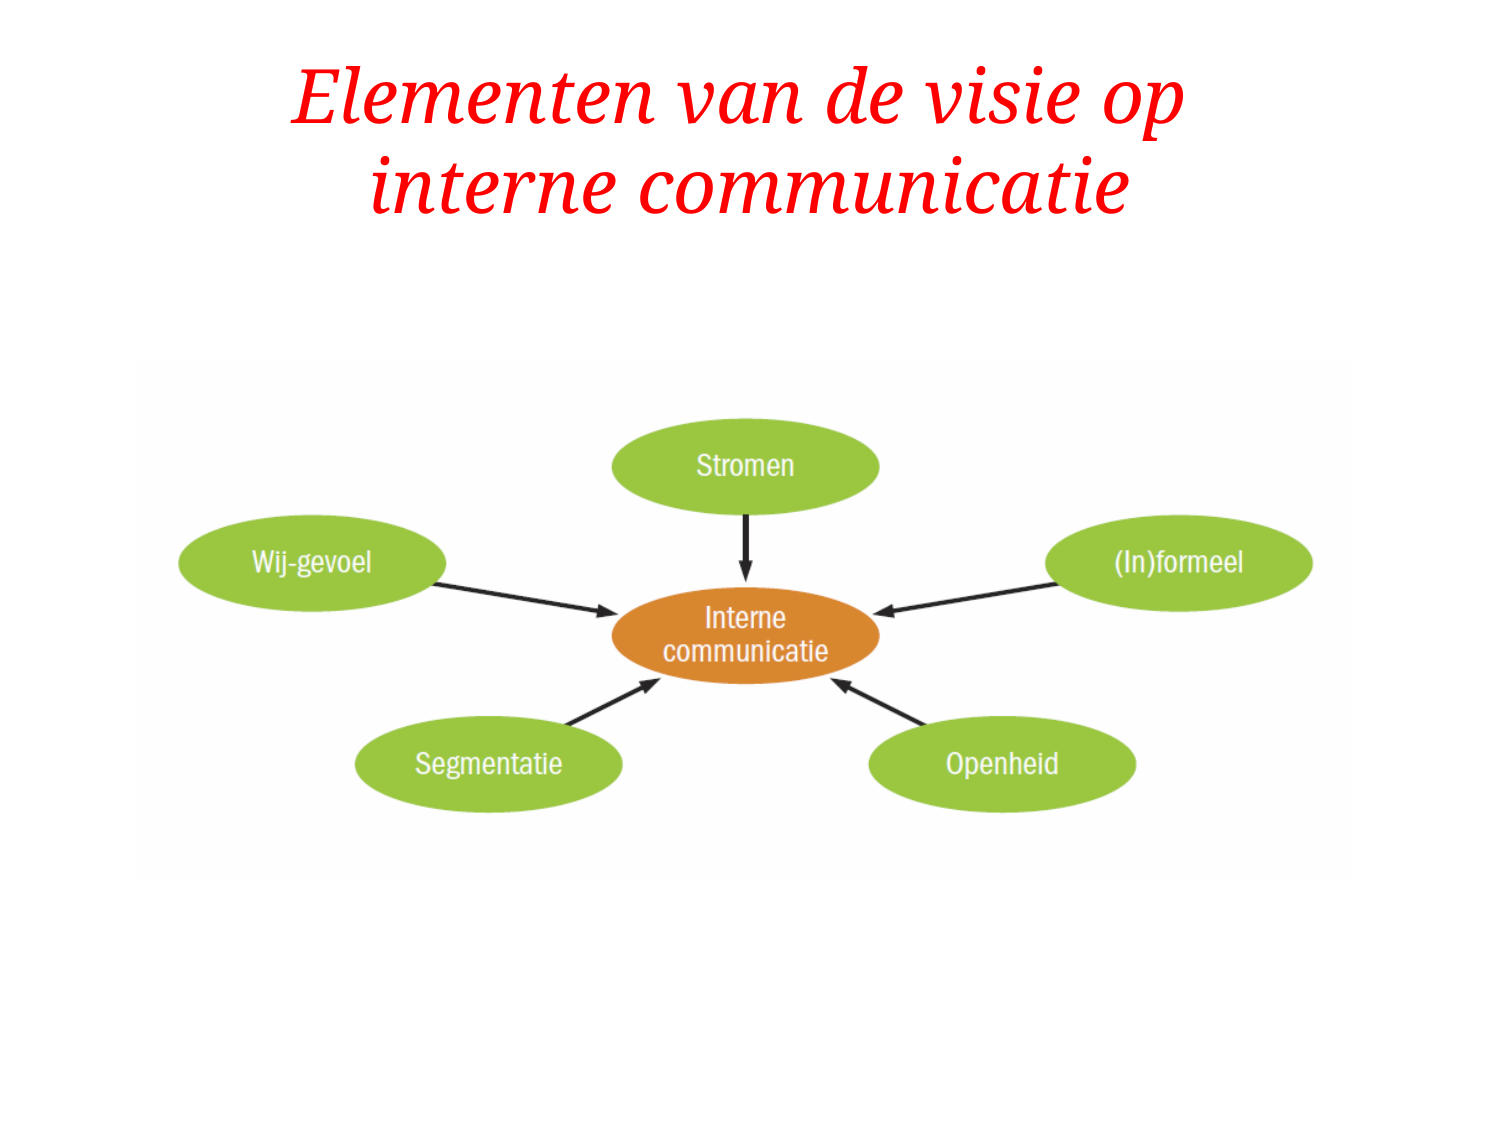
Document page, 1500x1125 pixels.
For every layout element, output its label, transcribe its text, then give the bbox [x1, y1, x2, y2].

title Elementen van de visie op interne communicatie [75, 45, 1425, 233]
picture [135, 361, 1352, 882]
